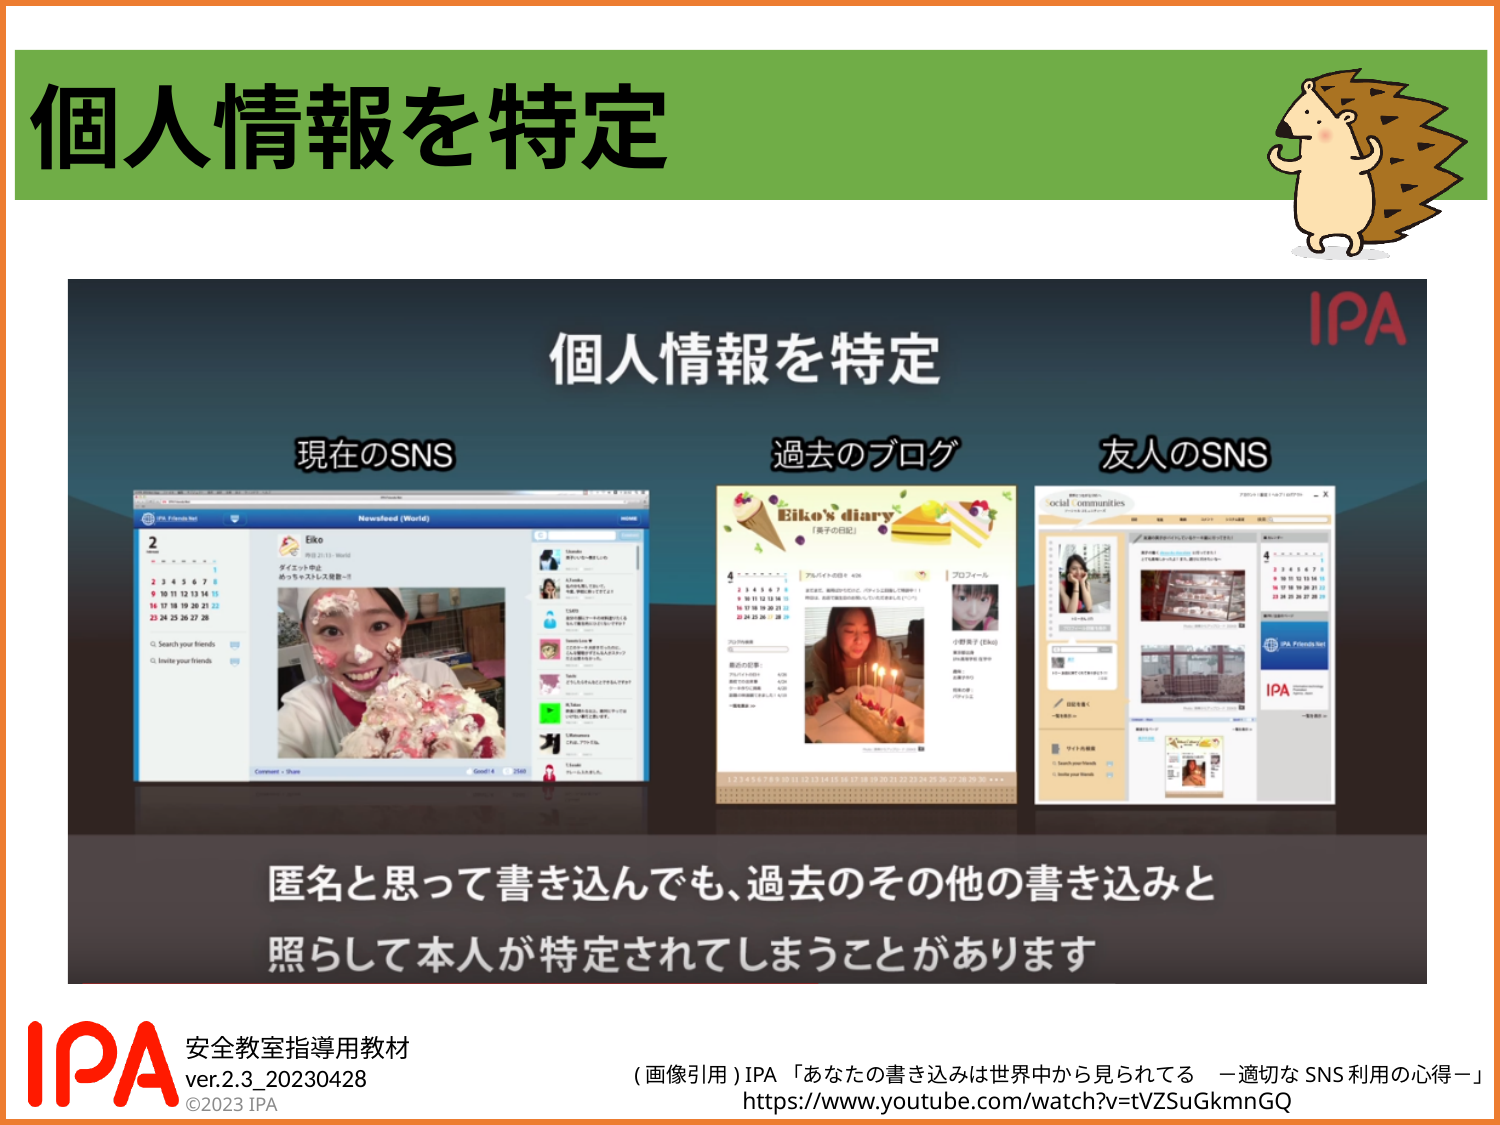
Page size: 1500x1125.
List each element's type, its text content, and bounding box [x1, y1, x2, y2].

text_box (画像引用) IPA「あなたの書き込みは世界中から見られてる －適切なSNS利用の心得－」 https://www.youtube.com/watch?v=tVZSuGkmnGQ [619, 1054, 1500, 1122]
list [67, 279, 1433, 984]
picture [1267, 68, 1468, 260]
title 個人情報を特定 [14, 55, 1365, 209]
picture [28, 1021, 179, 1107]
